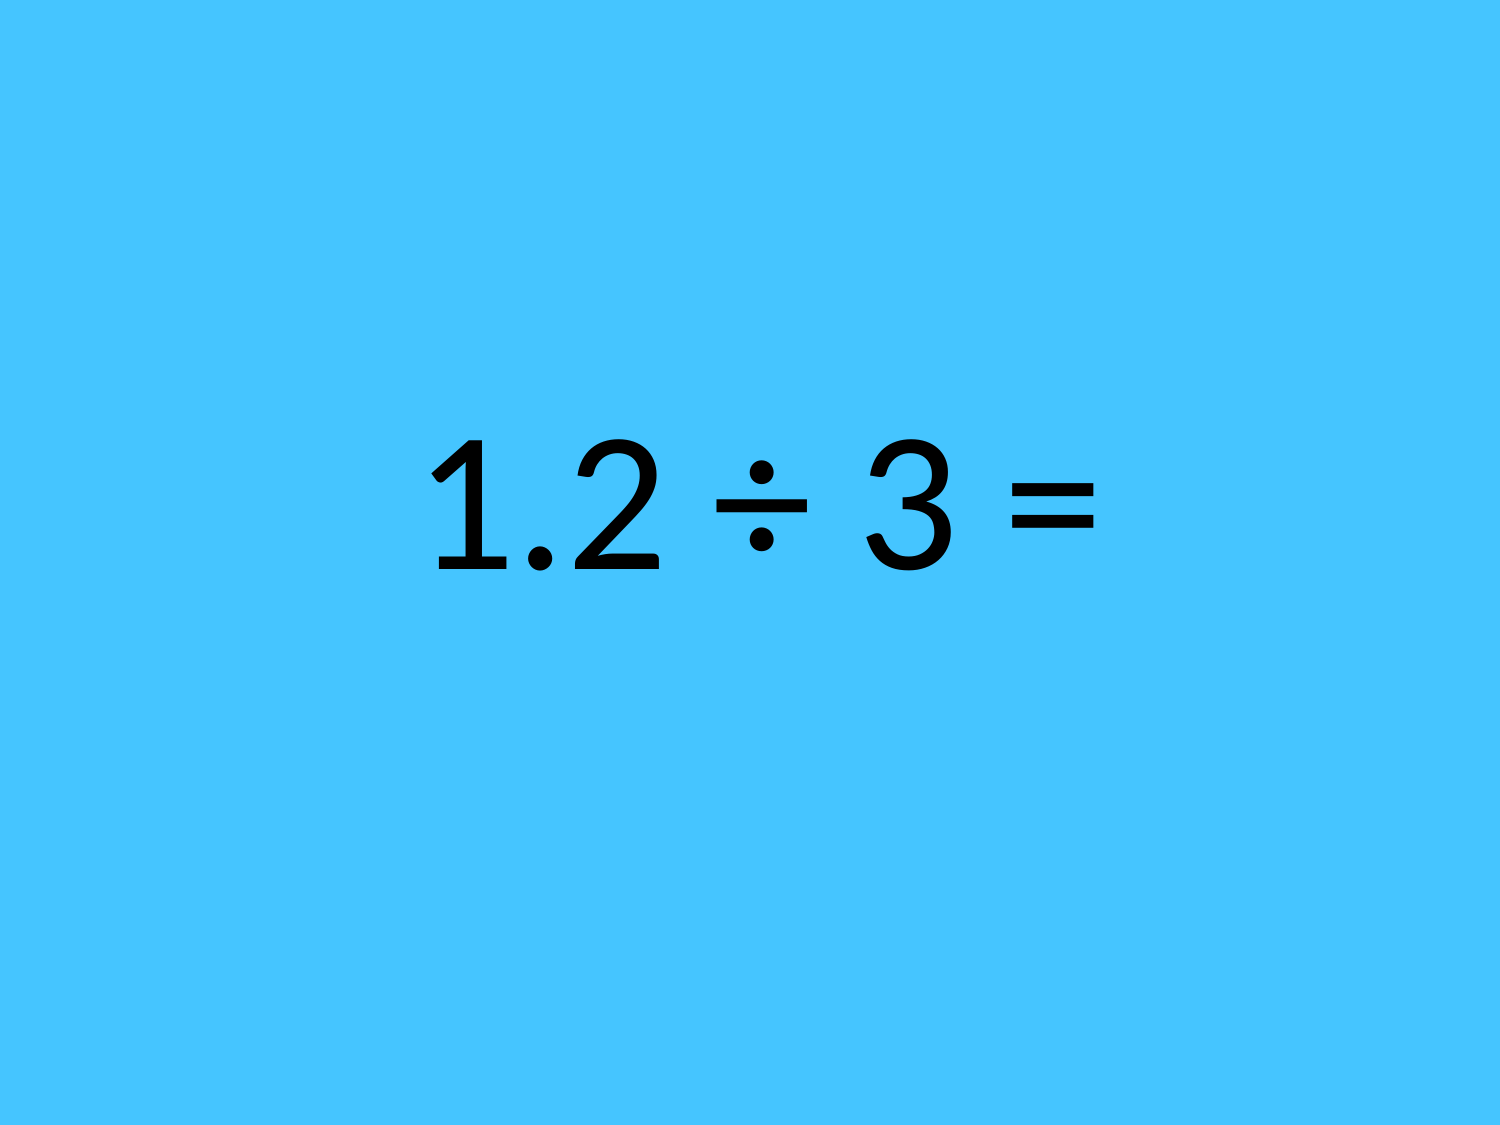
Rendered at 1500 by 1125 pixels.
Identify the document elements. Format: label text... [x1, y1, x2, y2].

text_box 1.2 ÷ 3 = [399, 362, 1138, 618]
